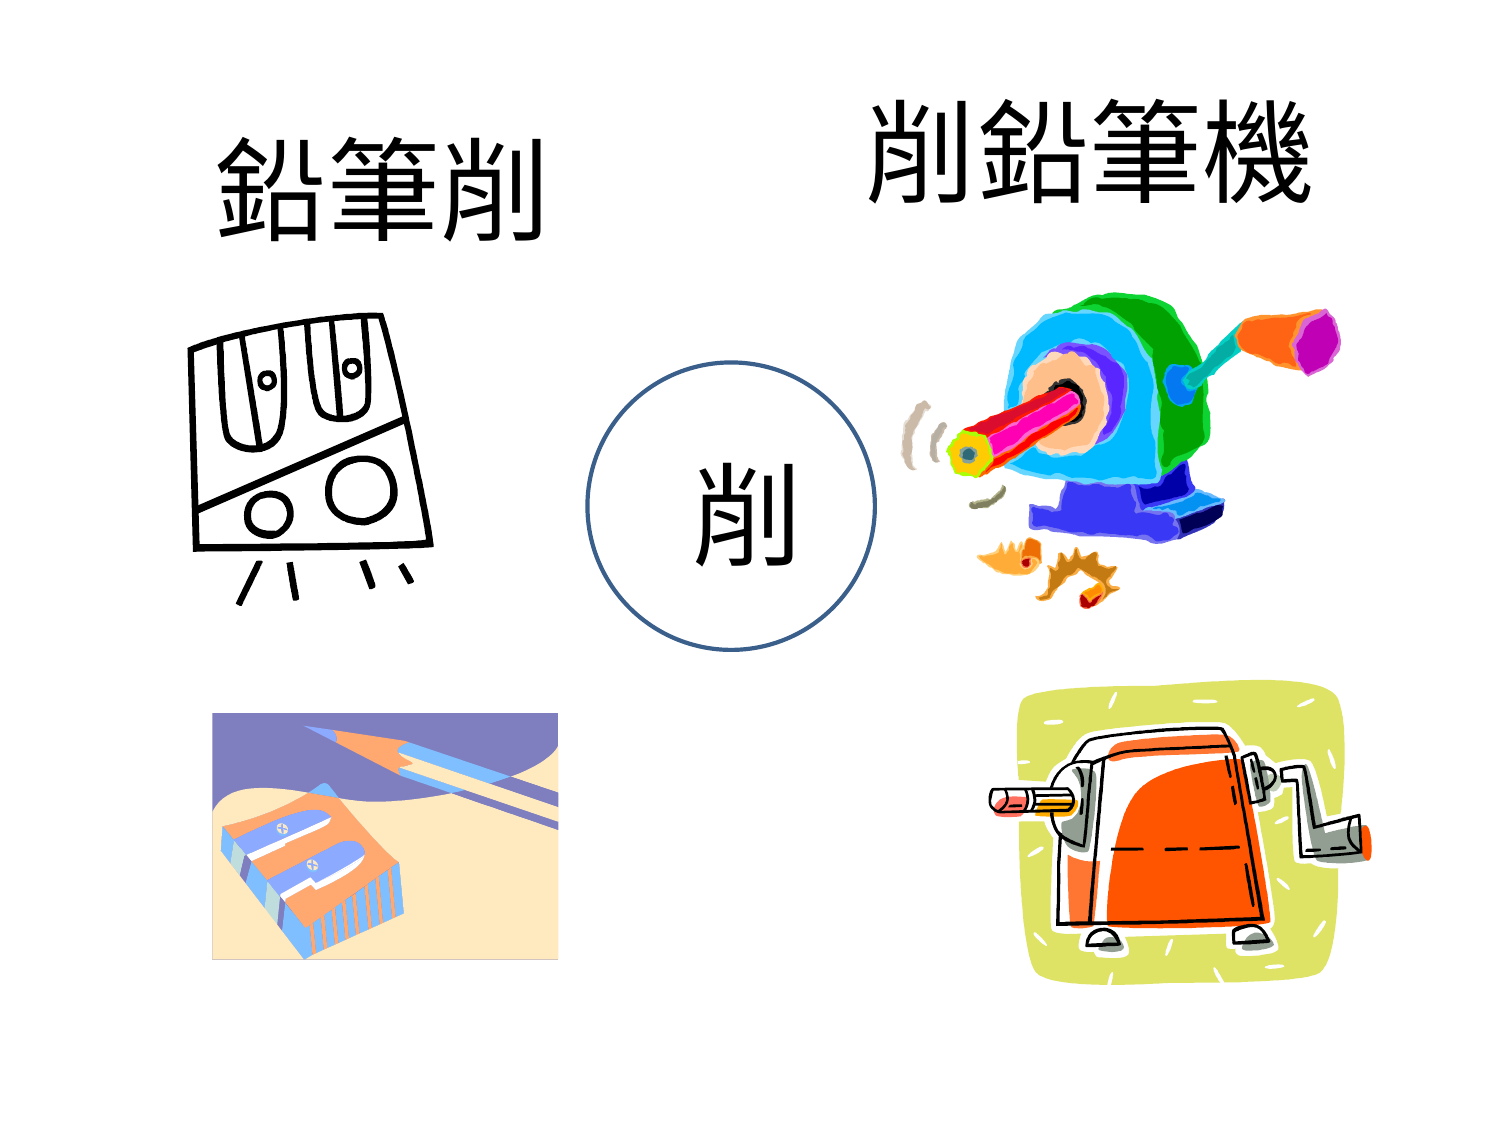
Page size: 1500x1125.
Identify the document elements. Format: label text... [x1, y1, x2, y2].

text_box 鉛筆削 [200, 112, 600, 263]
text_box 削 [624, 437, 850, 588]
picture [212, 712, 559, 961]
text_box 削鉛筆機 [849, 74, 1400, 270]
text_box [585, 360, 877, 652]
picture [899, 287, 1347, 615]
picture [987, 674, 1377, 992]
picture [187, 312, 434, 607]
